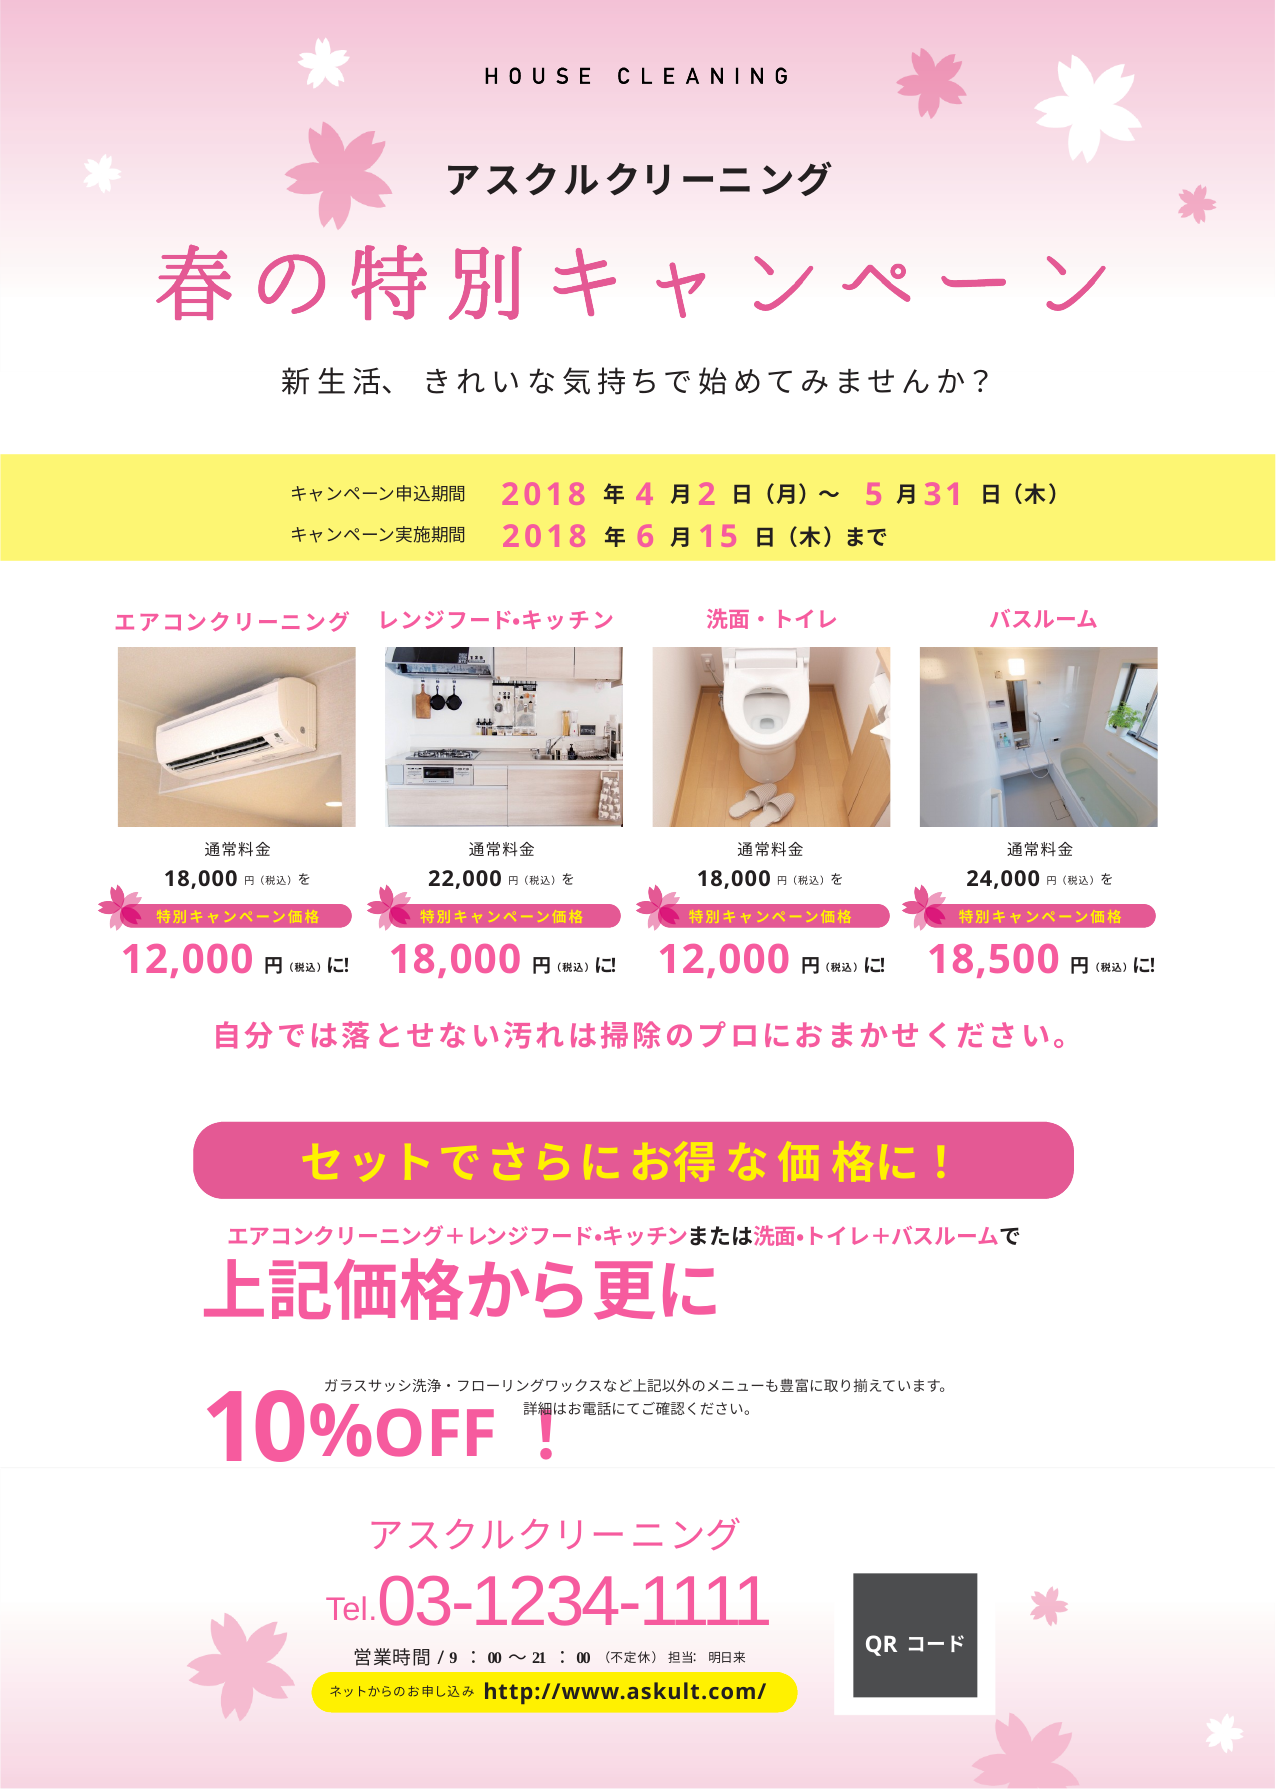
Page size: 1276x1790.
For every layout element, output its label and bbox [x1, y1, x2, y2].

text_box [635, 884, 890, 931]
text_box [366, 884, 621, 931]
picture [0, 0, 1276, 1790]
text_box [97, 884, 358, 931]
text_box [901, 884, 1160, 931]
